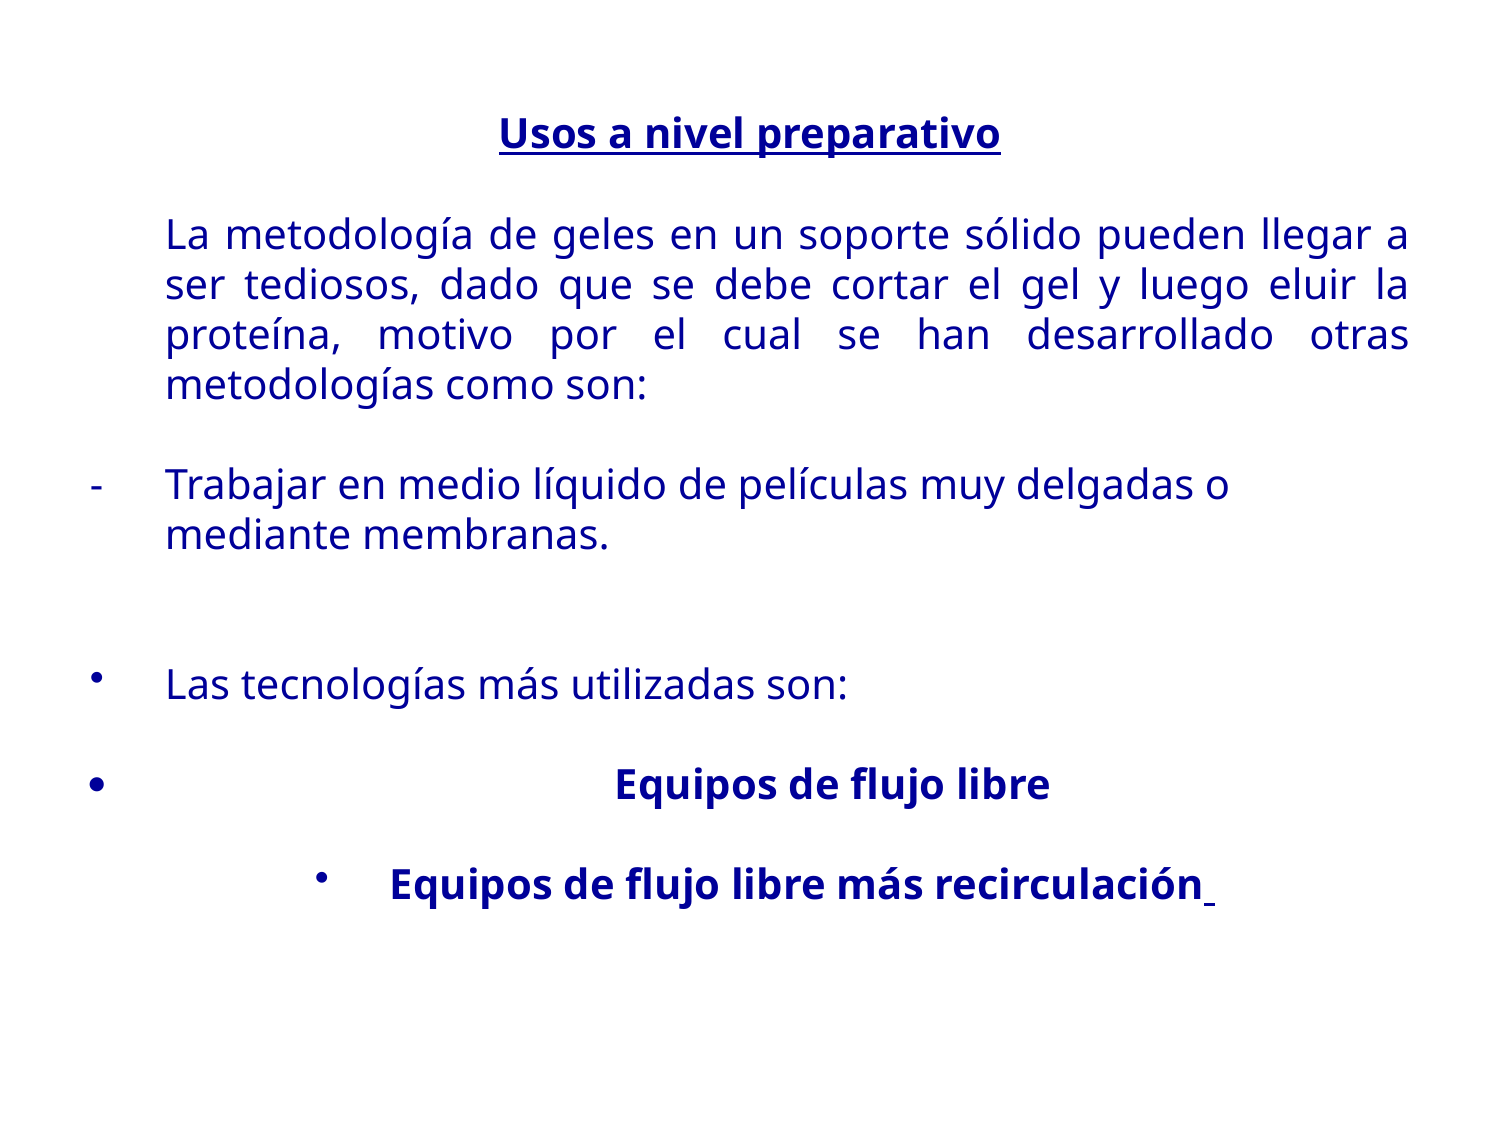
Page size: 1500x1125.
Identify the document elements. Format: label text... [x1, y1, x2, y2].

text_box Usos a nivel preparativo La metodología de geles en un soporte sólido pueden llegar a ser tediosos, dado que se debe cortar el gel y luego eluir la proteína, motivo por el cual se han desarrollado otras metodologías como son: - Trabajar en medio líquido de películas muy delgadas o mediante membranas. Las tecnologías más utilizadas son: · Equipos de flujo libre Equipos de flujo libre más recirculación [74, 99, 1425, 500]
